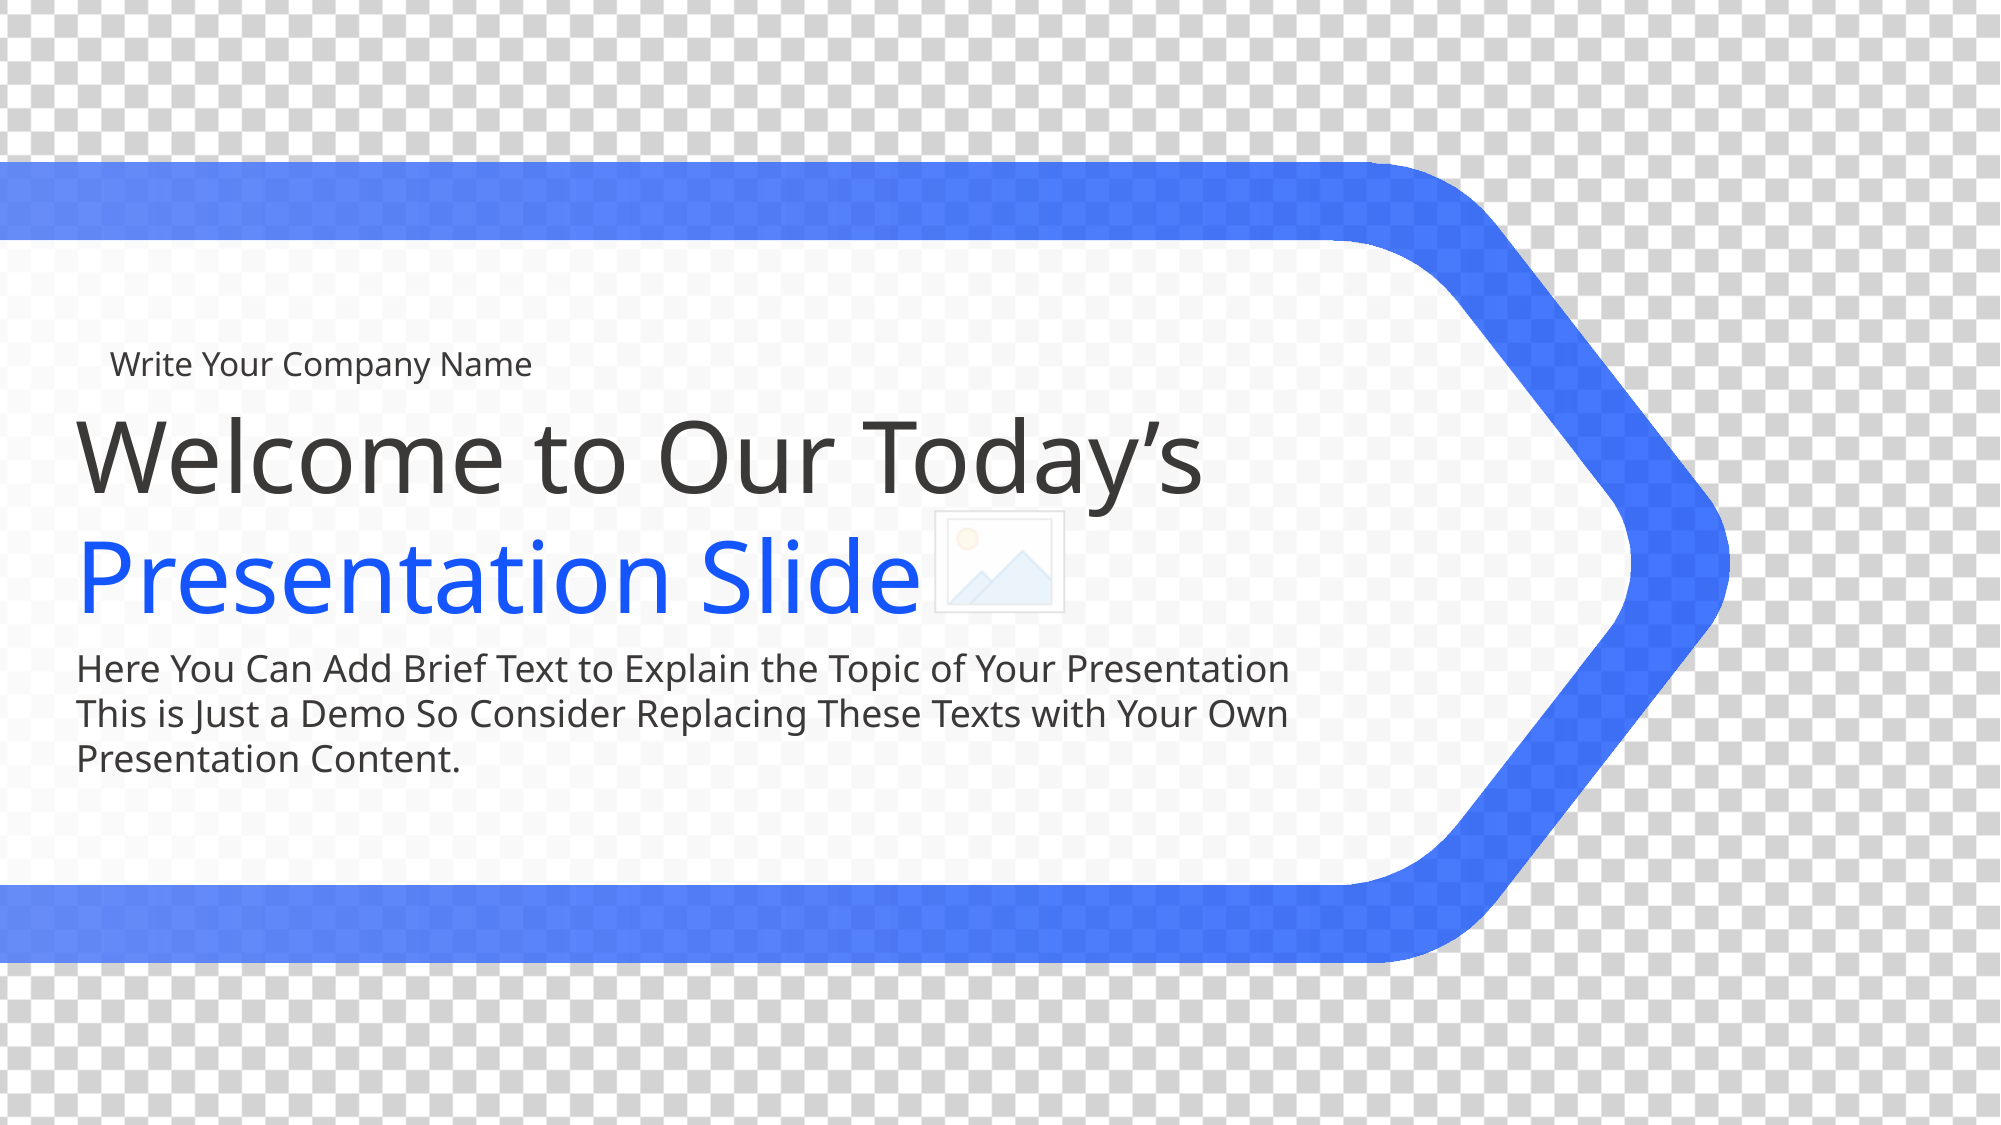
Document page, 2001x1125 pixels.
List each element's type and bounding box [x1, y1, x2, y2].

picture [0, 0, 2000, 1125]
text_box [0, 162, 1730, 963]
